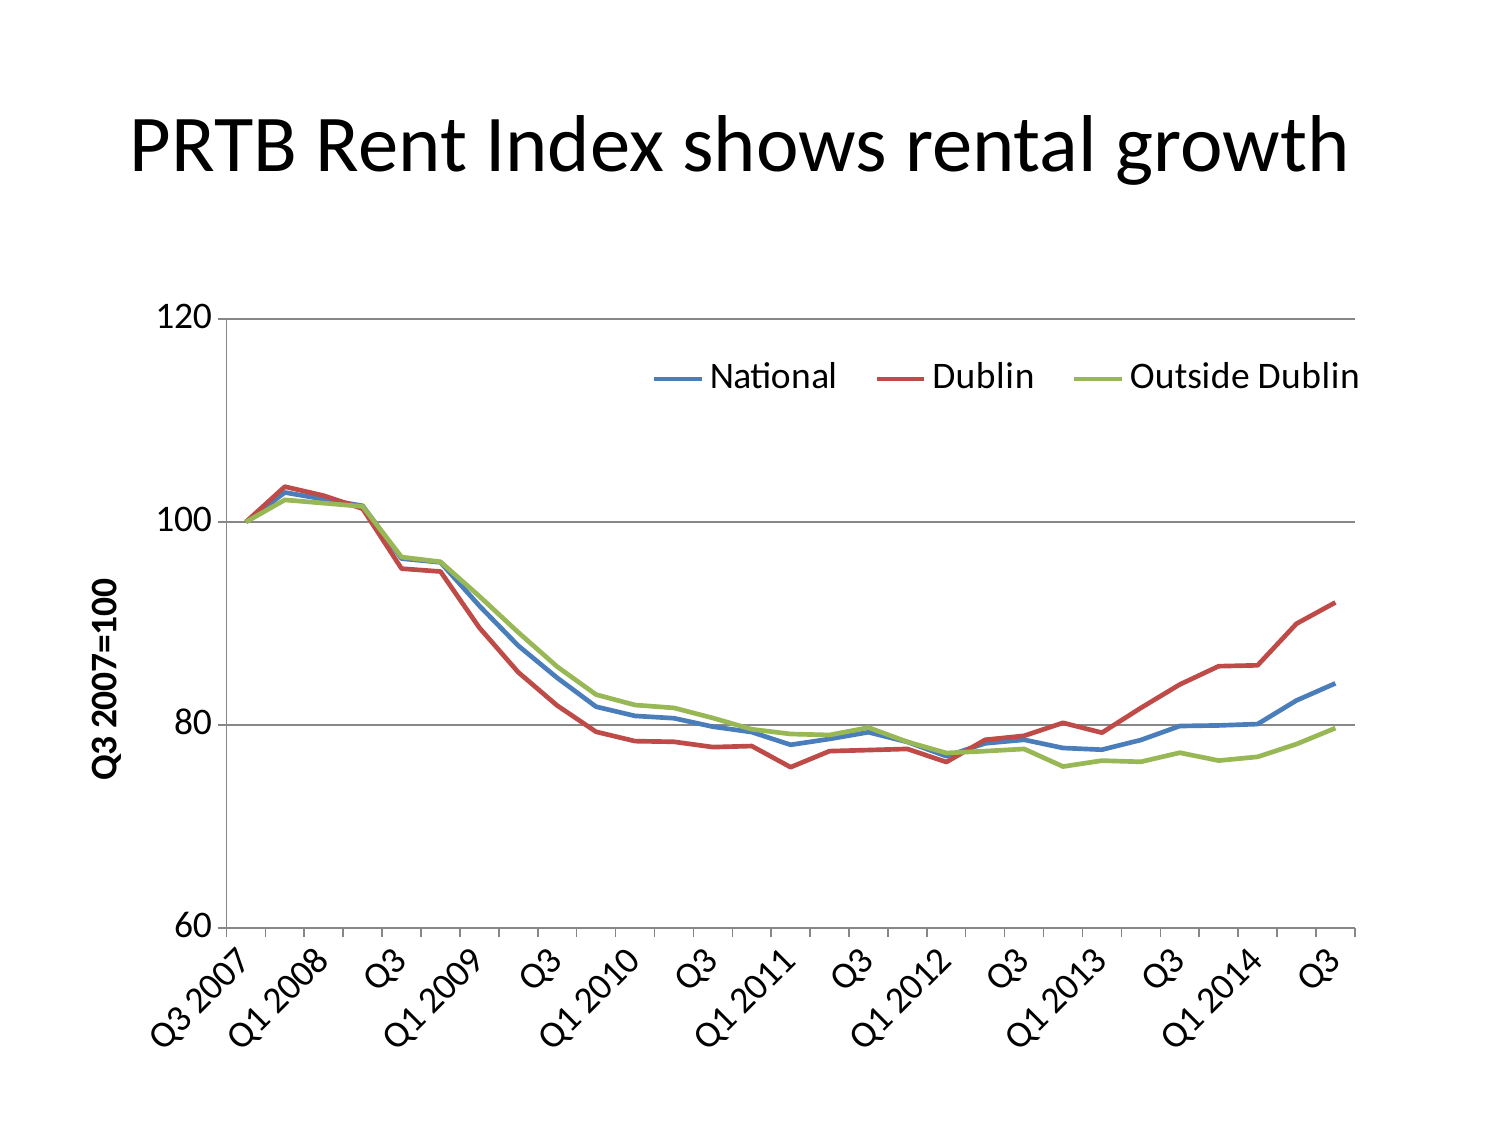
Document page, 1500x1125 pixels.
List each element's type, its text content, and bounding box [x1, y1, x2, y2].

chart [76, 262, 1461, 1107]
title PRTB Rent Index shows rental growth [75, 45, 1425, 233]
